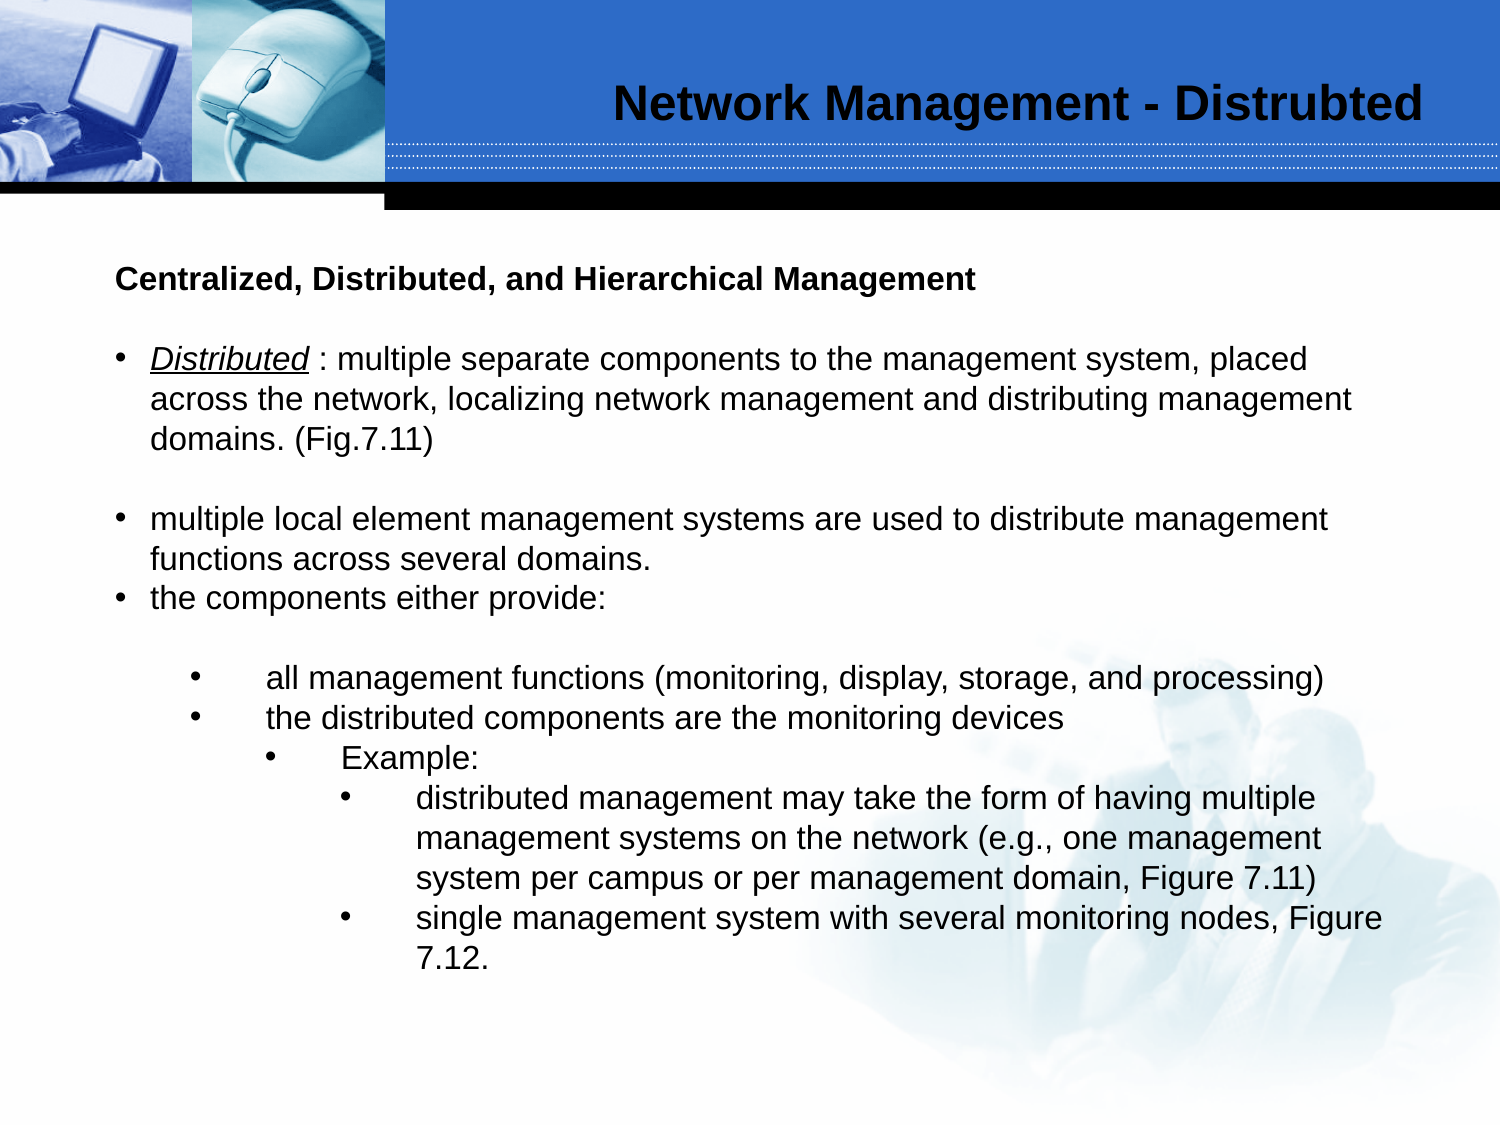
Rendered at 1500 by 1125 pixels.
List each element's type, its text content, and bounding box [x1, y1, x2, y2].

picture [0, 0, 385, 181]
picture [0, 194, 1500, 1125]
title Network Management - Distrubted [387, 62, 1500, 266]
text_box Centralized, Distributed, and Hierarchical Management Distributed : multiple separate components to the management system, placed across the network, localizing network management and distributing management domains. (Fig.7.11) multiple local element management systems are used to distribute management functions across several domains. the components either provide: all management functions (monitoring, display, storage, and processing) the distributed components are the monitoring devices Example: distributed management may take the form of having multiple management systems on the network (e.g., one management system per campus or per management domain, Figure 7.11) single management system with several monitoring nodes, Figure 7.12. [99, 249, 1425, 1024]
